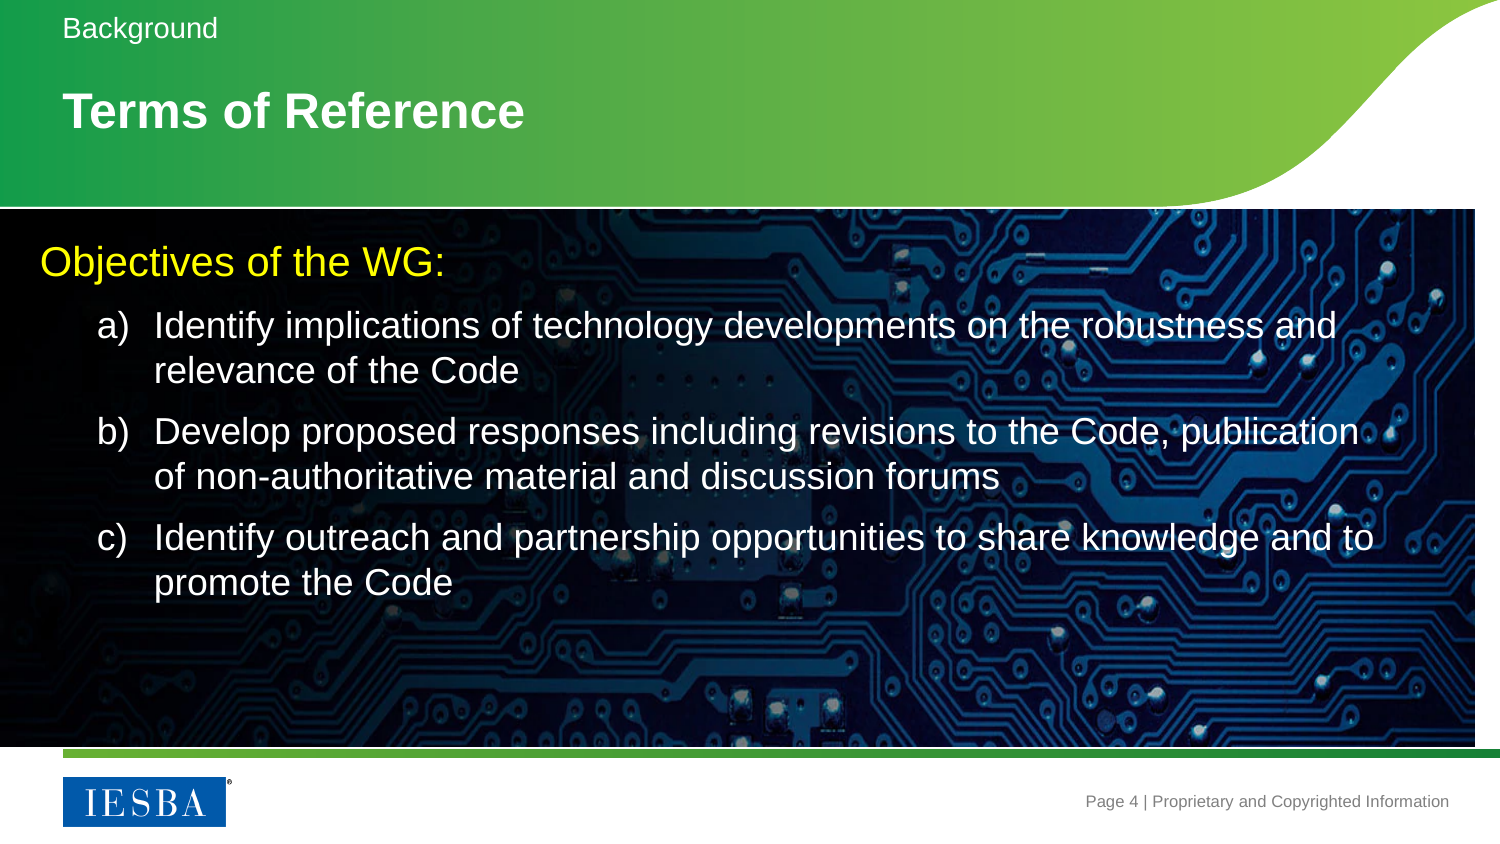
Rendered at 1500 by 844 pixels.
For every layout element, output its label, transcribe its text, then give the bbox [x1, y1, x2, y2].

title Terms of Reference [62, 75, 1300, 142]
picture [0, 209, 1476, 748]
picture [63, 777, 232, 827]
picture [0, 0, 1500, 207]
subtitle Background [62, 9, 500, 38]
